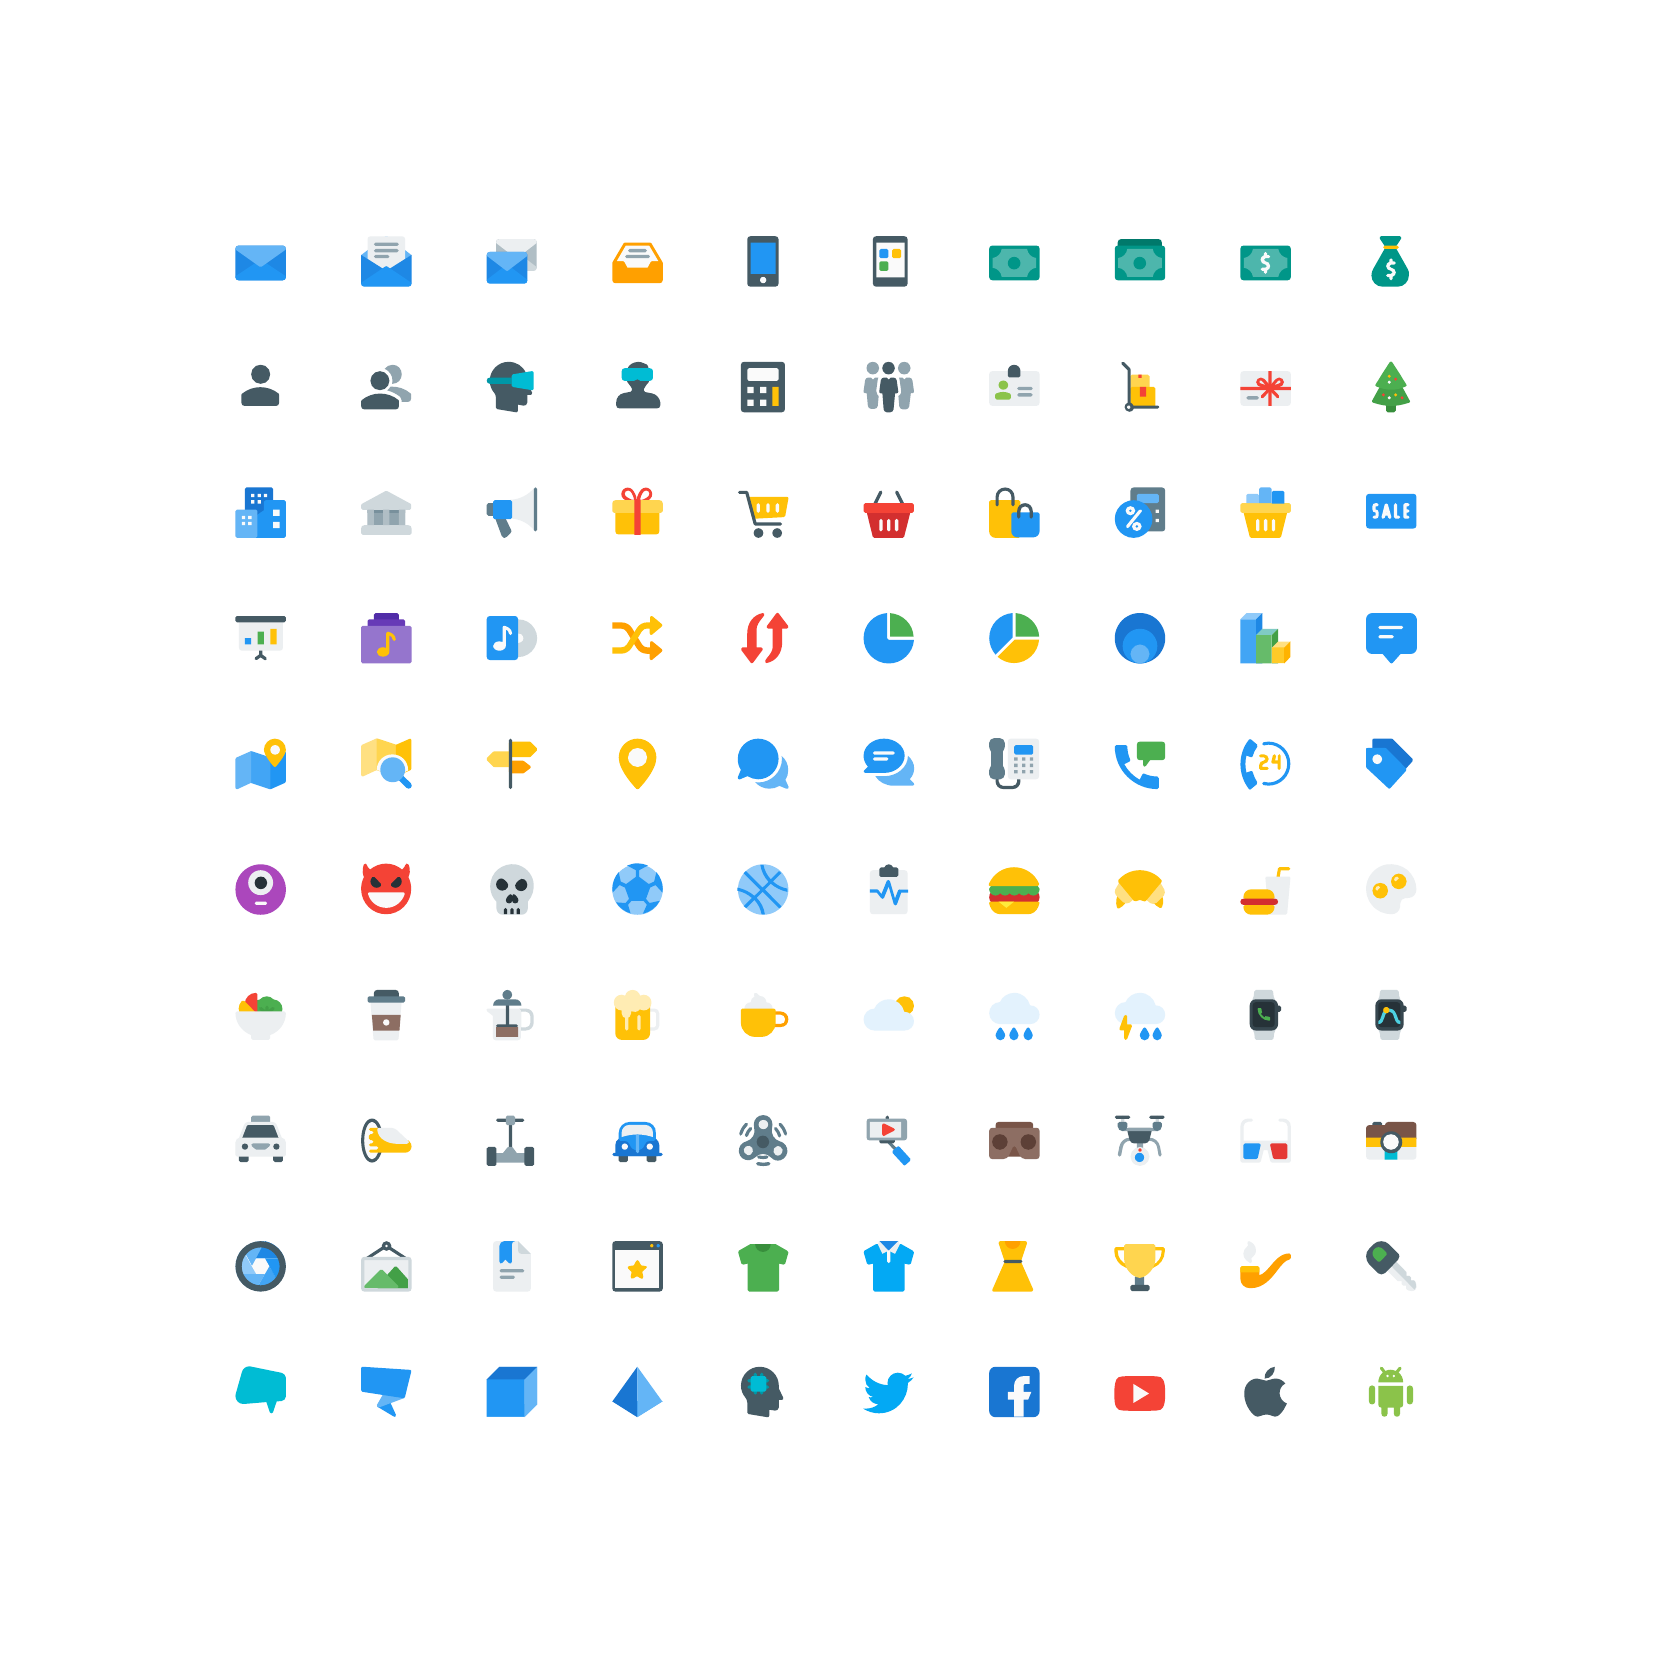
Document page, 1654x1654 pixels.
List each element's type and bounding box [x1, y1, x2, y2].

text_box [872, 236, 908, 287]
text_box [235, 864, 286, 915]
text_box [508, 1126, 513, 1147]
text_box [399, 776, 412, 789]
text_box [243, 1125, 277, 1137]
text_box [1375, 999, 1404, 1031]
text_box [1366, 1137, 1381, 1147]
text_box [1243, 889, 1275, 898]
text_box [486, 268, 528, 284]
text_box [1272, 391, 1291, 406]
text_box [496, 1027, 519, 1037]
text_box [370, 877, 381, 888]
text_box [888, 1144, 896, 1149]
text_box [1007, 364, 1021, 378]
text_box [760, 399, 767, 406]
text_box [869, 879, 909, 906]
text_box [1114, 1376, 1166, 1411]
text_box [1366, 1147, 1384, 1160]
text_box [368, 892, 405, 908]
text_box [646, 1143, 653, 1150]
text_box [1020, 1134, 1037, 1150]
text_box [273, 509, 280, 516]
text_box [1149, 1115, 1165, 1119]
text_box [505, 1006, 510, 1024]
text_box [866, 361, 880, 375]
text_box [273, 1143, 280, 1150]
text_box [775, 503, 780, 513]
text_box [892, 248, 902, 259]
text_box [374, 513, 383, 525]
text_box [365, 1261, 408, 1284]
text_box [1260, 251, 1271, 274]
text_box [1366, 864, 1417, 915]
text_box [1402, 1137, 1417, 1147]
text_box [989, 500, 1021, 538]
text_box [1133, 1383, 1150, 1403]
text_box [612, 500, 634, 513]
text_box [244, 1274, 265, 1285]
text_box [254, 901, 268, 905]
text_box [998, 901, 1015, 908]
text_box [1380, 1131, 1403, 1154]
text_box [395, 738, 412, 772]
text_box [490, 384, 533, 413]
text_box [895, 490, 904, 503]
text_box [1383, 1134, 1399, 1150]
text_box [1274, 386, 1291, 391]
text_box [1117, 1137, 1129, 1157]
text_box [1259, 487, 1272, 504]
text_box [235, 250, 253, 275]
text_box [772, 528, 783, 538]
text_box [486, 1146, 497, 1166]
text_box [486, 256, 501, 280]
text_box [1252, 1030, 1276, 1040]
text_box [528, 260, 537, 271]
text_box [1240, 898, 1279, 905]
text_box [273, 521, 280, 529]
text_box [365, 1123, 377, 1158]
text_box [628, 747, 648, 768]
text_box [1252, 989, 1276, 1000]
text_box [772, 386, 779, 406]
text_box [1268, 371, 1272, 384]
text_box [251, 1258, 270, 1274]
text_box [1023, 1027, 1033, 1041]
text_box [1403, 503, 1410, 519]
text_box [361, 1366, 412, 1399]
text_box [989, 893, 1040, 901]
text_box [235, 1241, 286, 1292]
text_box [882, 361, 895, 375]
text_box [894, 518, 899, 532]
text_box [756, 1162, 771, 1167]
text_box [1116, 897, 1125, 909]
text_box [381, 1241, 392, 1251]
text_box [1240, 1253, 1291, 1289]
text_box [391, 877, 402, 888]
text_box [235, 1366, 286, 1414]
text_box [1384, 1152, 1398, 1160]
text_box [872, 751, 895, 755]
text_box [988, 867, 1040, 887]
text_box [1372, 738, 1413, 768]
text_box [377, 738, 395, 763]
text_box [486, 251, 528, 271]
text_box [750, 496, 789, 519]
text_box [389, 1247, 405, 1256]
text_box [512, 894, 519, 904]
text_box [629, 901, 646, 915]
text_box [268, 251, 286, 275]
text_box [1375, 361, 1407, 390]
text_box [1372, 388, 1411, 406]
text_box [1378, 625, 1404, 630]
text_box [486, 503, 493, 516]
text_box [1264, 1366, 1275, 1379]
text_box [496, 239, 537, 252]
text_box [744, 1127, 752, 1137]
text_box [989, 901, 1040, 915]
text_box [508, 738, 513, 790]
text_box [1366, 493, 1417, 529]
text_box [740, 1366, 784, 1418]
text_box [1118, 870, 1162, 902]
text_box [1240, 739, 1258, 790]
text_box [1130, 1284, 1150, 1292]
text_box [863, 738, 905, 773]
text_box [376, 754, 409, 772]
text_box [613, 989, 652, 1019]
text_box [989, 613, 1013, 655]
text_box [1268, 392, 1272, 406]
text_box [612, 1152, 663, 1157]
text_box [1136, 493, 1159, 504]
text_box [1150, 1137, 1162, 1157]
text_box [621, 1143, 628, 1150]
text_box [743, 1145, 753, 1156]
text_box [361, 625, 412, 664]
text_box [497, 1146, 524, 1163]
text_box [628, 248, 648, 253]
text_box [753, 528, 764, 538]
text_box [1256, 518, 1260, 532]
text_box [257, 631, 264, 645]
text_box [1125, 506, 1136, 516]
text_box [756, 1135, 770, 1149]
text_box [760, 386, 767, 394]
text_box [881, 1241, 897, 1250]
text_box [750, 1376, 767, 1392]
text_box [1271, 754, 1281, 770]
text_box [635, 1134, 640, 1154]
text_box [746, 864, 767, 887]
text_box [1284, 641, 1291, 664]
text_box [251, 364, 271, 384]
text_box [612, 1367, 637, 1418]
text_box [502, 989, 513, 999]
text_box [863, 1244, 914, 1292]
text_box [744, 993, 773, 1008]
text_box [1240, 1266, 1260, 1273]
text_box [1270, 1143, 1288, 1160]
text_box [1366, 747, 1407, 789]
text_box [499, 1269, 525, 1273]
text_box [640, 1138, 660, 1152]
text_box [384, 364, 402, 384]
text_box [1003, 1259, 1023, 1264]
text_box [760, 276, 767, 284]
text_box [863, 377, 879, 409]
text_box [627, 1260, 648, 1279]
text_box [887, 518, 891, 532]
text_box [365, 1269, 399, 1288]
text_box [251, 751, 270, 790]
text_box [1133, 256, 1147, 270]
text_box [995, 1027, 1006, 1041]
text_box [640, 866, 656, 883]
text_box [1246, 493, 1259, 504]
text_box [1393, 503, 1401, 519]
text_box [1372, 754, 1383, 765]
text_box [1265, 876, 1291, 915]
text_box [778, 1123, 788, 1136]
text_box [493, 1241, 531, 1292]
text_box [490, 361, 526, 377]
text_box [1243, 248, 1288, 277]
text_box [1131, 386, 1156, 405]
text_box [989, 1366, 1040, 1418]
text_box [361, 266, 412, 287]
text_box [1378, 1002, 1401, 1020]
text_box [757, 1155, 769, 1160]
text_box [361, 525, 412, 535]
text_box [737, 490, 783, 526]
text_box [495, 520, 512, 538]
text_box [1271, 647, 1284, 664]
text_box [238, 1121, 283, 1141]
text_box [615, 513, 634, 535]
text_box [615, 1250, 660, 1289]
text_box [1127, 1132, 1152, 1144]
text_box [879, 261, 889, 271]
text_box [367, 1247, 383, 1256]
text_box [1154, 898, 1164, 908]
text_box [992, 248, 1037, 277]
text_box [1378, 1013, 1400, 1028]
text_box [390, 254, 412, 282]
text_box [270, 628, 277, 645]
text_box [747, 386, 754, 394]
text_box [1256, 635, 1271, 664]
text_box [989, 992, 1040, 1025]
text_box [486, 1380, 524, 1417]
text_box [1263, 518, 1268, 532]
text_box [520, 1008, 534, 1031]
text_box [627, 361, 649, 368]
text_box [882, 1123, 895, 1137]
text_box [1261, 387, 1270, 399]
text_box [1121, 362, 1160, 412]
text_box [241, 1143, 249, 1150]
text_box [888, 1241, 900, 1254]
text_box [1114, 745, 1159, 790]
text_box [373, 242, 399, 246]
text_box [737, 738, 779, 780]
text_box [1114, 500, 1153, 538]
text_box [1114, 883, 1133, 904]
text_box [625, 254, 651, 259]
text_box [1240, 391, 1268, 406]
text_box [1406, 1385, 1414, 1405]
text_box [493, 625, 513, 651]
text_box [1368, 1385, 1376, 1405]
text_box [897, 361, 911, 375]
text_box [1114, 992, 1166, 1025]
text_box [898, 377, 914, 410]
text_box [1372, 1247, 1387, 1262]
text_box [1366, 1241, 1400, 1275]
text_box [1389, 1008, 1401, 1025]
text_box [641, 500, 663, 513]
text_box [1272, 371, 1291, 386]
text_box [513, 256, 528, 279]
text_box [738, 892, 750, 905]
text_box [1017, 386, 1033, 391]
text_box [1147, 883, 1165, 904]
text_box [518, 1241, 531, 1254]
text_box [1243, 905, 1275, 915]
text_box [486, 1008, 521, 1041]
text_box [634, 500, 641, 535]
text_box [1252, 1002, 1275, 1028]
text_box [499, 1241, 516, 1264]
text_box [361, 1118, 382, 1163]
text_box [371, 1014, 401, 1031]
text_box [1114, 613, 1166, 663]
text_box [747, 368, 779, 381]
text_box [612, 622, 634, 638]
text_box [486, 616, 519, 661]
text_box [1378, 989, 1401, 999]
text_box [637, 1366, 663, 1418]
text_box [1114, 1115, 1131, 1119]
text_box [1366, 613, 1417, 664]
text_box [361, 863, 412, 915]
text_box [1240, 371, 1268, 386]
text_box [361, 1256, 412, 1292]
text_box [758, 1119, 769, 1130]
text_box [863, 503, 914, 513]
text_box [887, 1251, 891, 1264]
text_box [869, 1121, 902, 1138]
text_box [367, 619, 406, 625]
text_box [1131, 374, 1150, 386]
text_box [1152, 1121, 1162, 1132]
text_box [758, 864, 789, 915]
text_box [739, 1123, 748, 1136]
text_box [618, 1121, 656, 1150]
text_box [1114, 245, 1166, 281]
text_box [493, 500, 513, 520]
text_box [1243, 513, 1288, 538]
text_box [995, 391, 1011, 400]
text_box [367, 509, 374, 526]
text_box [361, 393, 399, 410]
text_box [1381, 503, 1392, 519]
text_box [511, 371, 534, 391]
text_box [879, 518, 883, 532]
text_box [1256, 628, 1277, 635]
text_box [380, 757, 406, 783]
text_box [1243, 1143, 1261, 1160]
text_box [1371, 249, 1409, 287]
text_box [254, 876, 268, 890]
text_box [863, 613, 914, 664]
text_box [1009, 1147, 1020, 1157]
text_box [235, 616, 286, 623]
text_box [992, 1263, 1034, 1292]
text_box [646, 1157, 657, 1163]
text_box [1398, 1147, 1417, 1160]
text_box [1268, 377, 1284, 389]
text_box [621, 1124, 653, 1138]
text_box [1117, 1121, 1128, 1132]
text_box [235, 509, 258, 538]
text_box [747, 901, 761, 915]
text_box [251, 1115, 271, 1121]
text_box [1131, 521, 1142, 532]
text_box [242, 1256, 255, 1274]
text_box [1244, 1378, 1287, 1417]
text_box [755, 755, 789, 789]
text_box [872, 757, 889, 761]
text_box [1123, 1127, 1156, 1132]
text_box [238, 623, 283, 651]
text_box [235, 1011, 286, 1040]
text_box [270, 745, 280, 755]
text_box [1378, 1366, 1404, 1383]
text_box [869, 889, 908, 915]
text_box [1246, 396, 1259, 400]
text_box [1372, 1121, 1383, 1125]
text_box [367, 236, 406, 268]
text_box [1249, 999, 1279, 1031]
text_box [1276, 867, 1291, 876]
text_box [260, 1268, 275, 1285]
text_box [533, 487, 538, 532]
text_box [1130, 644, 1150, 664]
text_box [496, 244, 505, 251]
text_box [1017, 393, 1033, 397]
text_box [618, 1157, 628, 1163]
text_box [1379, 236, 1402, 245]
text_box [997, 639, 1040, 664]
text_box [612, 242, 663, 284]
text_box [496, 878, 509, 891]
text_box [879, 864, 899, 877]
text_box [616, 245, 659, 268]
text_box [738, 874, 759, 895]
text_box [869, 870, 908, 895]
text_box [1256, 377, 1270, 389]
text_box [989, 245, 1040, 281]
text_box [388, 1266, 408, 1288]
text_box [621, 368, 653, 381]
text_box [245, 992, 258, 1011]
text_box [1126, 509, 1142, 529]
text_box [1372, 503, 1379, 519]
text_box [775, 1011, 789, 1028]
text_box [1007, 738, 1040, 780]
text_box [244, 487, 274, 513]
text_box [890, 613, 914, 637]
text_box [251, 1143, 271, 1150]
text_box [615, 1139, 635, 1152]
text_box [1007, 256, 1021, 270]
text_box [992, 1134, 1008, 1150]
text_box [503, 907, 508, 915]
text_box [995, 487, 1015, 507]
text_box [1386, 258, 1396, 281]
text_box [989, 371, 1040, 406]
text_box [755, 1244, 771, 1252]
text_box [235, 751, 252, 790]
text_box [637, 1014, 641, 1031]
text_box [738, 1244, 789, 1292]
text_box [383, 1019, 390, 1026]
text_box [1017, 503, 1033, 519]
text_box [376, 1395, 402, 1408]
text_box [486, 751, 508, 768]
text_box [376, 631, 396, 657]
text_box [989, 886, 1040, 896]
text_box [1152, 1027, 1162, 1041]
text_box [1240, 1118, 1291, 1163]
text_box [875, 755, 915, 786]
text_box [235, 263, 286, 281]
text_box [1124, 1244, 1156, 1278]
text_box [766, 503, 770, 513]
text_box [989, 738, 1005, 780]
text_box [372, 1029, 400, 1041]
text_box [244, 638, 252, 645]
text_box [612, 616, 663, 654]
text_box [1383, 1007, 1390, 1014]
text_box [737, 864, 788, 915]
text_box [499, 1275, 516, 1279]
text_box [398, 509, 406, 526]
text_box [1139, 1027, 1150, 1041]
text_box [246, 1248, 261, 1265]
text_box [373, 248, 399, 253]
text_box [1386, 406, 1396, 413]
text_box [1372, 882, 1389, 899]
text_box [513, 760, 531, 774]
text_box [527, 244, 537, 266]
text_box [524, 1367, 538, 1418]
text_box [1139, 386, 1147, 397]
text_box [625, 1018, 629, 1031]
text_box [1122, 628, 1158, 663]
text_box [235, 245, 286, 267]
text_box [370, 1003, 402, 1014]
text_box [892, 1146, 911, 1166]
text_box [738, 1115, 788, 1161]
text_box [866, 1118, 908, 1141]
text_box [756, 503, 760, 513]
text_box [258, 996, 283, 1011]
text_box [486, 377, 511, 384]
text_box [1009, 1027, 1019, 1041]
text_box [1014, 745, 1034, 755]
text_box [1118, 248, 1162, 277]
text_box [505, 894, 512, 904]
text_box [750, 242, 776, 274]
text_box [361, 738, 377, 777]
text_box [373, 613, 399, 619]
text_box [238, 1157, 249, 1163]
text_box [1378, 635, 1394, 639]
text_box [1011, 512, 1040, 538]
text_box [493, 999, 522, 1006]
text_box [383, 509, 390, 526]
text_box [367, 996, 406, 1003]
text_box [741, 613, 765, 664]
text_box [1004, 1241, 1021, 1249]
text_box [647, 886, 663, 902]
text_box [612, 886, 628, 903]
text_box [256, 1248, 276, 1258]
text_box [257, 500, 286, 538]
text_box [863, 999, 914, 1031]
text_box [998, 380, 1009, 390]
text_box [1243, 1241, 1256, 1264]
text_box [515, 878, 528, 892]
text_box [765, 612, 789, 664]
text_box [1134, 1277, 1145, 1284]
text_box [235, 1137, 286, 1157]
text_box [361, 254, 382, 282]
text_box [1136, 741, 1166, 767]
text_box [740, 1008, 776, 1037]
text_box [1134, 1152, 1145, 1163]
text_box [1240, 386, 1266, 391]
text_box [387, 386, 412, 402]
text_box [616, 380, 661, 409]
text_box [998, 1241, 1027, 1260]
text_box [490, 864, 534, 915]
text_box [1388, 1268, 1417, 1292]
text_box [1271, 490, 1285, 504]
text_box [390, 513, 398, 525]
text_box [266, 1258, 279, 1277]
text_box [1240, 613, 1261, 619]
text_box [773, 1146, 783, 1156]
text_box [1256, 613, 1263, 634]
text_box [896, 996, 914, 1013]
text_box [879, 377, 899, 413]
text_box [621, 487, 653, 500]
text_box [1240, 245, 1291, 281]
text_box [248, 870, 274, 896]
text_box [1007, 1376, 1032, 1417]
text_box [740, 361, 785, 413]
text_box [1130, 487, 1166, 532]
text_box [505, 1115, 516, 1126]
text_box [1391, 873, 1407, 890]
text_box [1154, 1247, 1165, 1268]
text_box [879, 248, 889, 259]
text_box [1366, 1121, 1417, 1137]
text_box [273, 1157, 283, 1163]
text_box [995, 780, 1021, 790]
text_box [486, 1366, 538, 1380]
text_box [519, 633, 524, 643]
text_box [1378, 1012, 1386, 1025]
text_box [254, 651, 267, 661]
text_box [1240, 503, 1291, 513]
text_box [989, 1127, 1040, 1160]
text_box [634, 638, 663, 661]
text_box [1378, 1385, 1404, 1417]
text_box [524, 1146, 535, 1166]
text_box [1015, 613, 1040, 637]
text_box [1117, 239, 1162, 245]
text_box [866, 513, 911, 538]
text_box [873, 490, 883, 503]
text_box [774, 1127, 782, 1138]
text_box [519, 619, 538, 658]
text_box [641, 513, 660, 535]
text_box [1392, 1262, 1416, 1290]
text_box [747, 236, 779, 287]
text_box [1257, 1008, 1271, 1021]
text_box [1383, 245, 1399, 249]
text_box [877, 1241, 888, 1254]
text_box [1272, 641, 1289, 647]
text_box [373, 254, 390, 259]
text_box [1271, 628, 1279, 647]
text_box [1114, 1247, 1126, 1268]
text_box [1378, 1030, 1402, 1040]
text_box [1240, 619, 1256, 664]
text_box [1269, 387, 1279, 399]
text_box [876, 242, 905, 278]
text_box [612, 1241, 663, 1292]
text_box [368, 1127, 412, 1153]
text_box [513, 741, 537, 758]
text_box [1119, 1014, 1132, 1040]
text_box [379, 1404, 396, 1417]
text_box [238, 1000, 255, 1011]
text_box [241, 387, 280, 406]
text_box [510, 489, 533, 530]
text_box [615, 1007, 651, 1040]
text_box [263, 738, 286, 768]
text_box [377, 1127, 409, 1144]
text_box [1262, 741, 1291, 786]
text_box [618, 738, 657, 790]
text_box [995, 1121, 1034, 1127]
text_box [612, 863, 663, 914]
text_box [370, 371, 390, 391]
text_box [1259, 754, 1269, 770]
text_box [1271, 518, 1276, 532]
text_box [863, 1372, 914, 1414]
text_box [1130, 1146, 1150, 1166]
text_box [747, 399, 754, 406]
text_box [651, 1008, 660, 1031]
text_box [619, 866, 635, 883]
text_box [270, 754, 286, 790]
text_box [373, 989, 399, 996]
text_box [361, 491, 412, 510]
